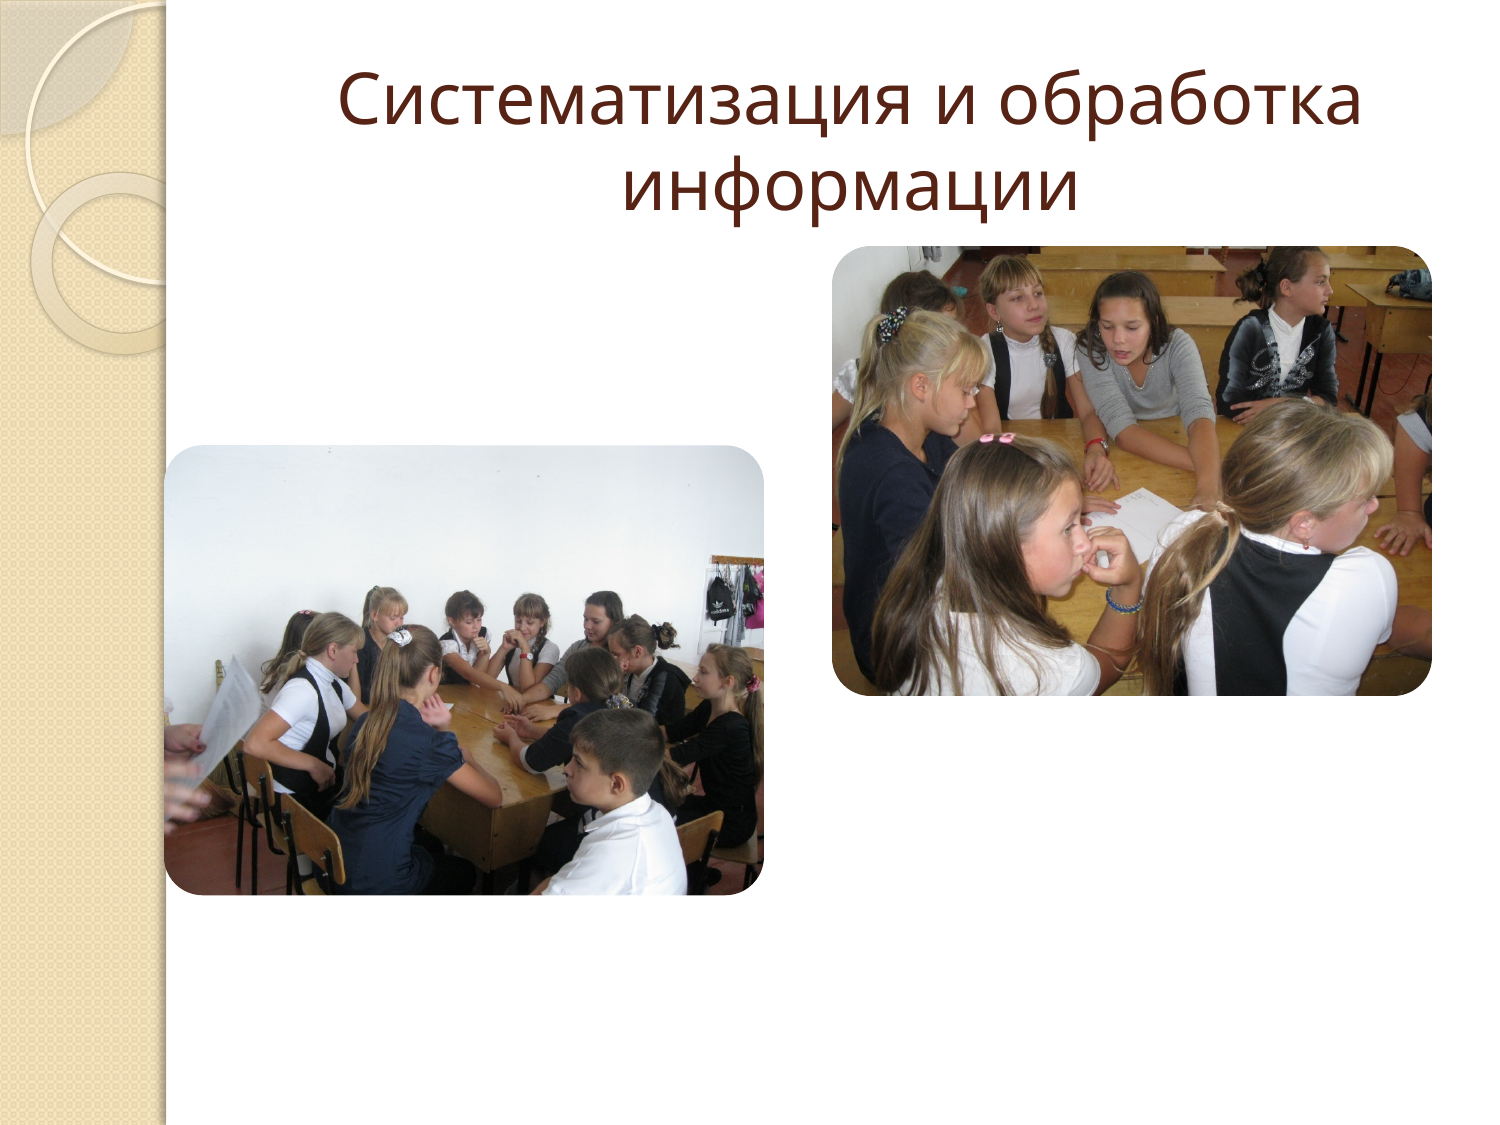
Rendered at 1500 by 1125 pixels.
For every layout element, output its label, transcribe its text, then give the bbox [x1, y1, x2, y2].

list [831, 245, 1433, 697]
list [163, 445, 765, 896]
title Систематизация и обработка информации [235, 45, 1466, 233]
